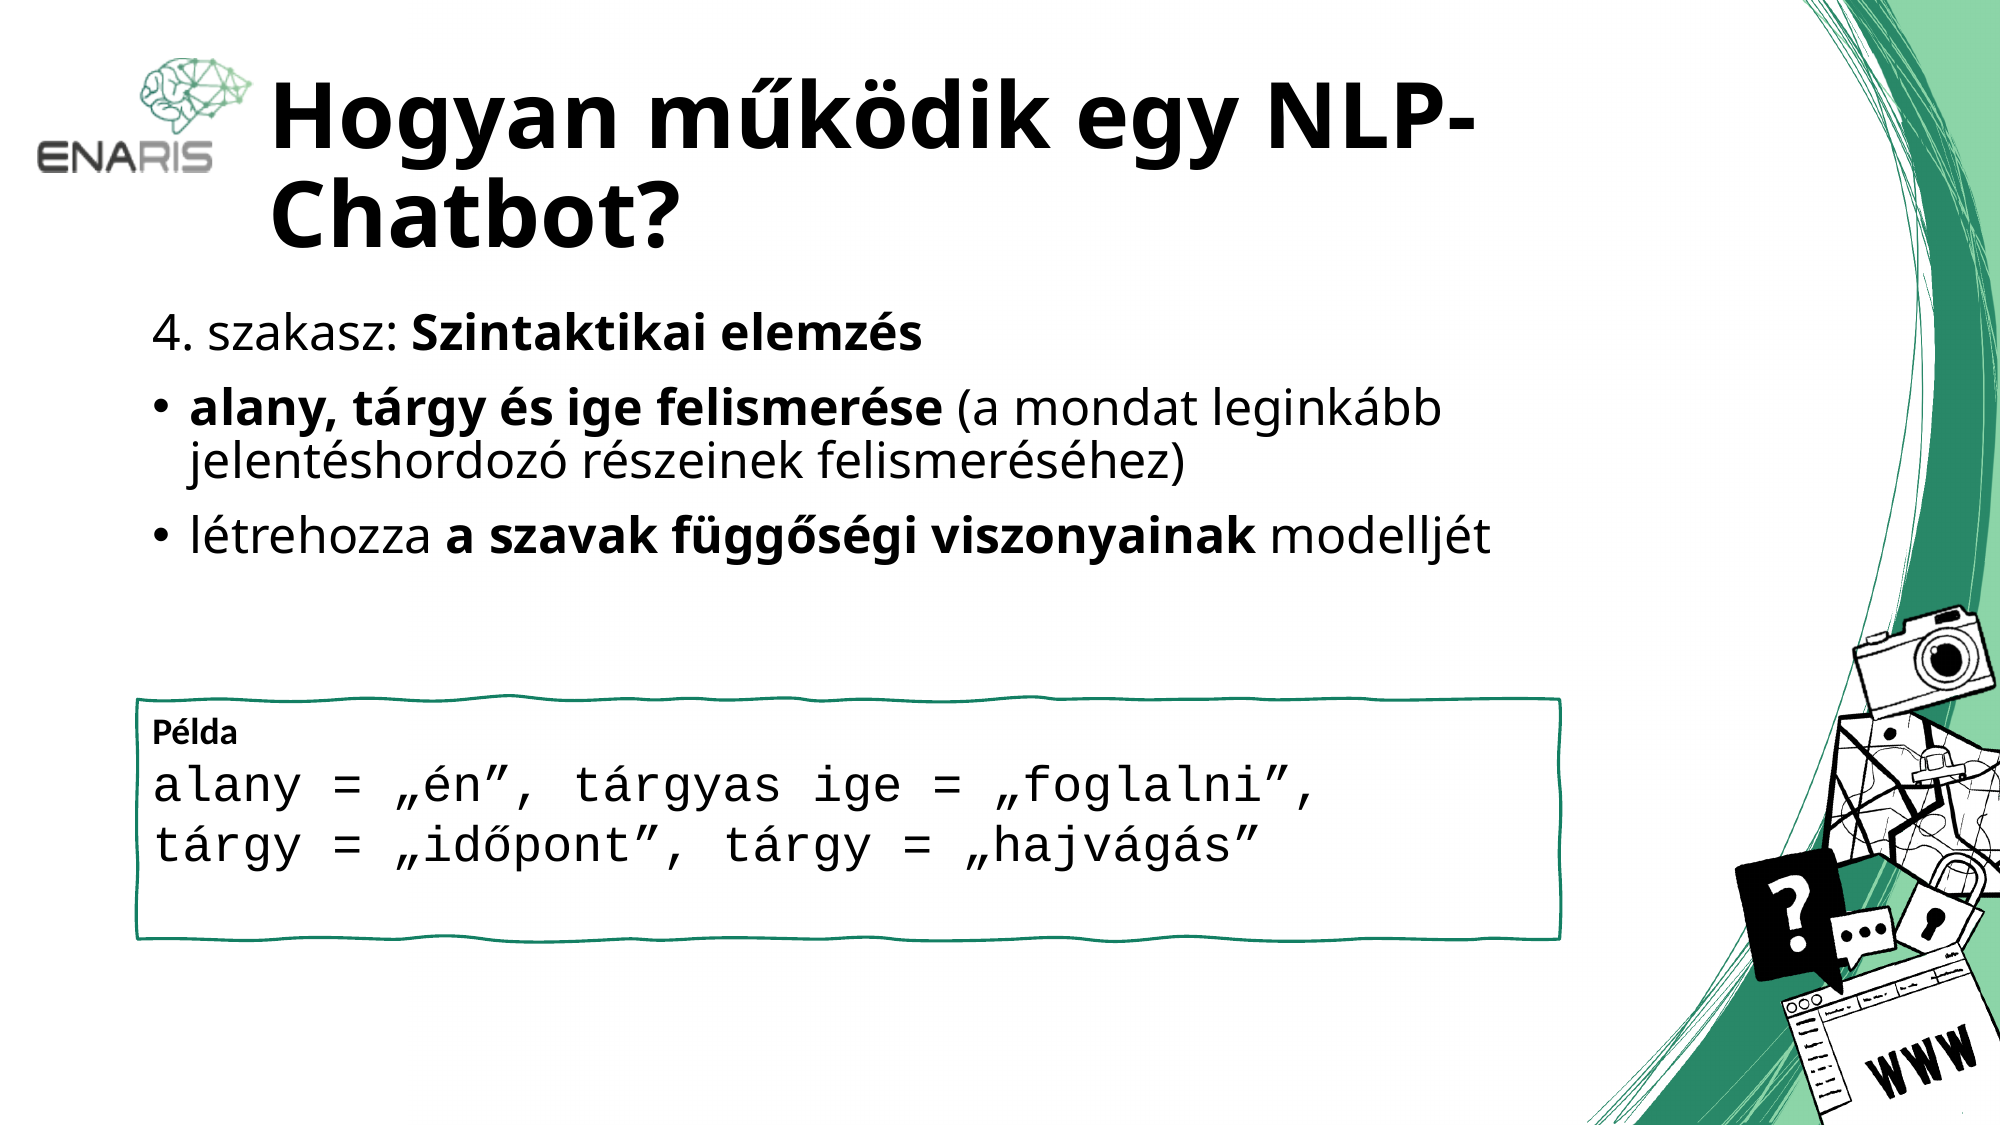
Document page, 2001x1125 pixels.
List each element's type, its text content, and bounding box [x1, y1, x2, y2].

picture [408, 0, 2000, 1125]
title Hogyan működik egy NLP-Chatbot? [253, 59, 1863, 278]
picture [37, 58, 254, 173]
text_box Példa alany = „én”, tárgyas ige = „foglalni”, tárgy = „időpont”, tárgy = „hajvágás” [136, 695, 1561, 943]
list 4. szakasz: Szintaktikai elemzés alany, tárgy és ige felismerése (a mondat leginkább jelentéshordozó részeinek felismeréséhez) létrehozza a szavak függőségi viszonyainak modelljét [137, 299, 1728, 1014]
